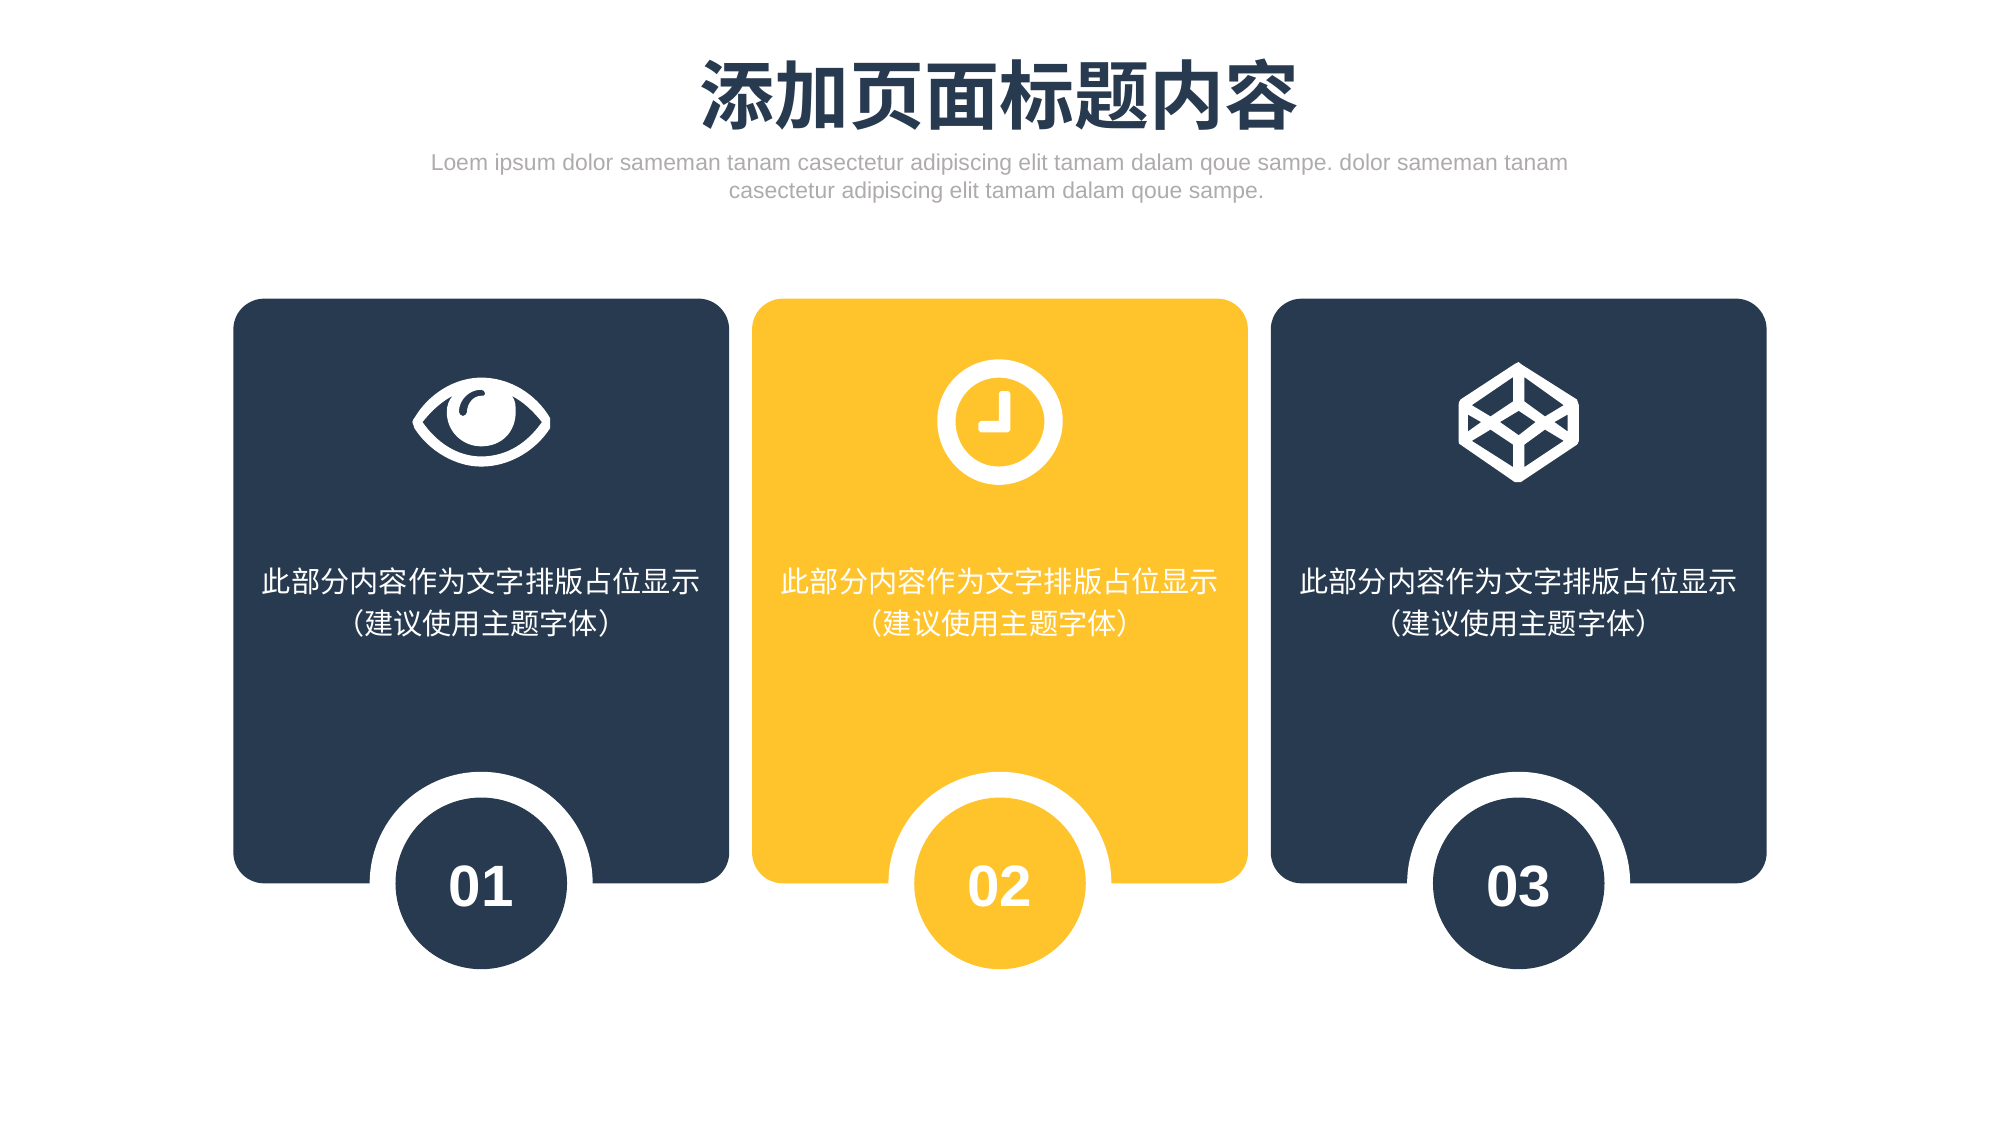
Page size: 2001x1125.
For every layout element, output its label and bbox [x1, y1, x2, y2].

text_box [752, 298, 1248, 995]
text_box [233, 298, 730, 995]
text_box [1270, 298, 1767, 995]
